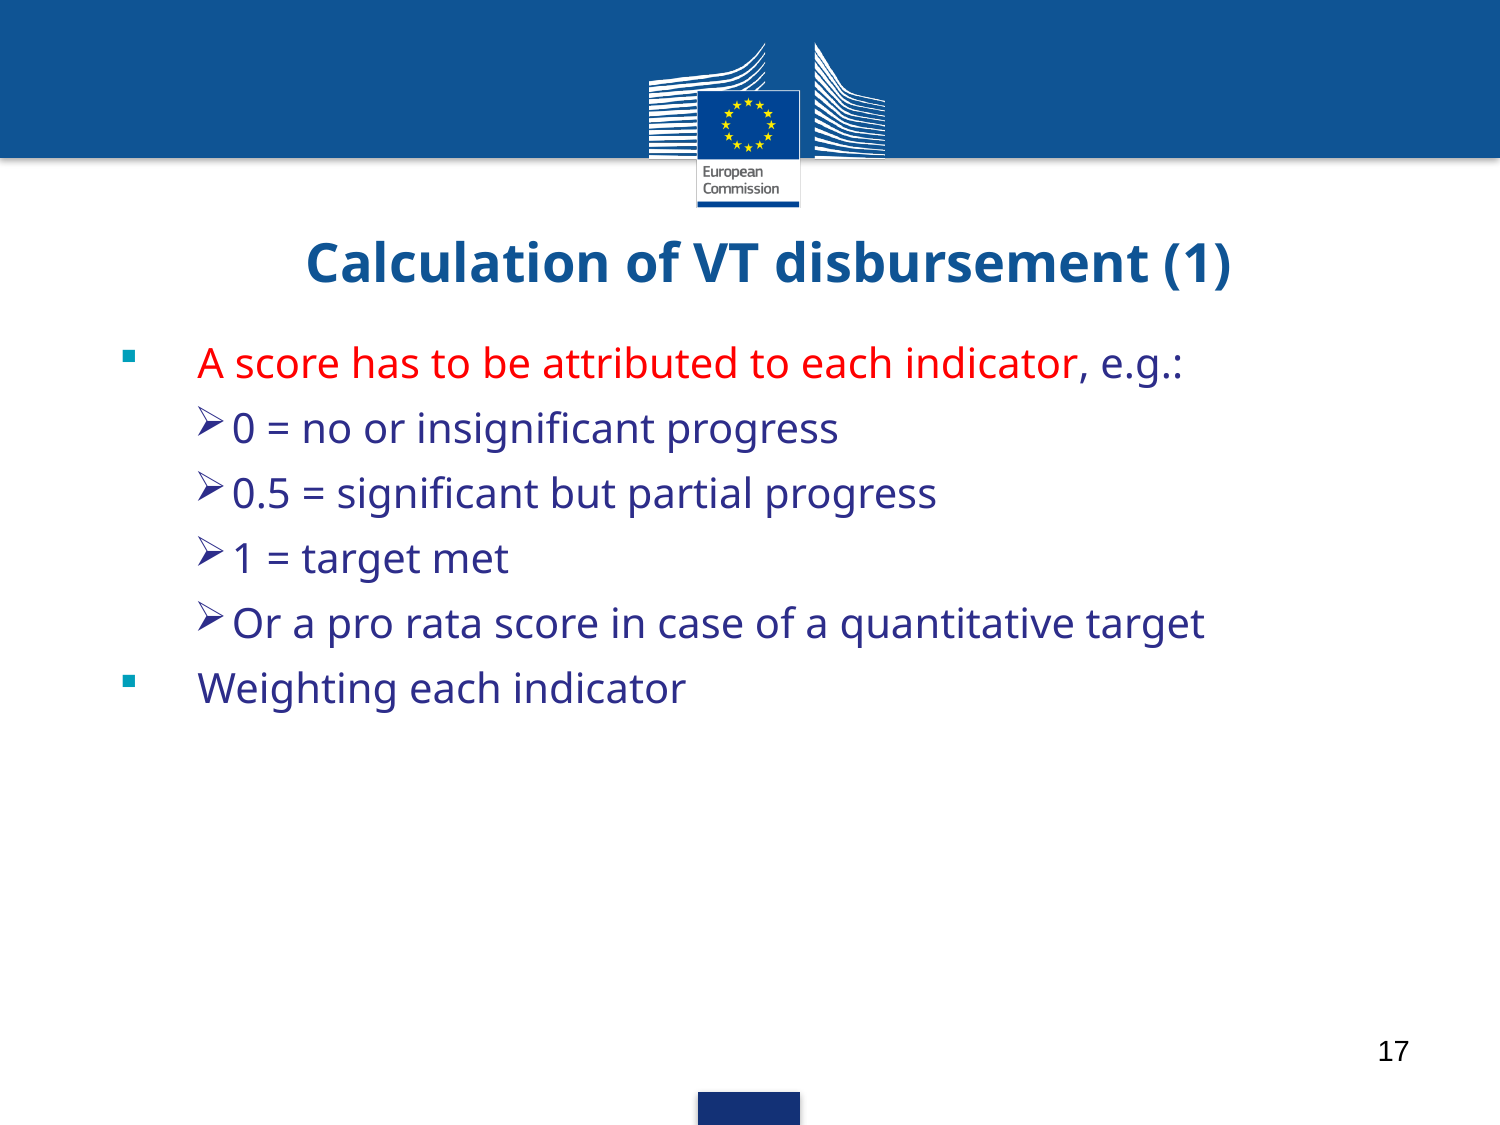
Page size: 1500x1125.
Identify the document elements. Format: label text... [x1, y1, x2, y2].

slide_number 17 [1074, 1024, 1425, 1103]
list A score has to be attributed to each indicator, e.g.: 0 = no or insignificant progress 0.5 = significant but partial progress 1 = target met Or a pro rata score in case of a quantitative target Weighting each indicator [29, 314, 1436, 1047]
picture [649, 42, 885, 208]
title Calculation of VT disbursement (1) [64, 219, 1415, 303]
